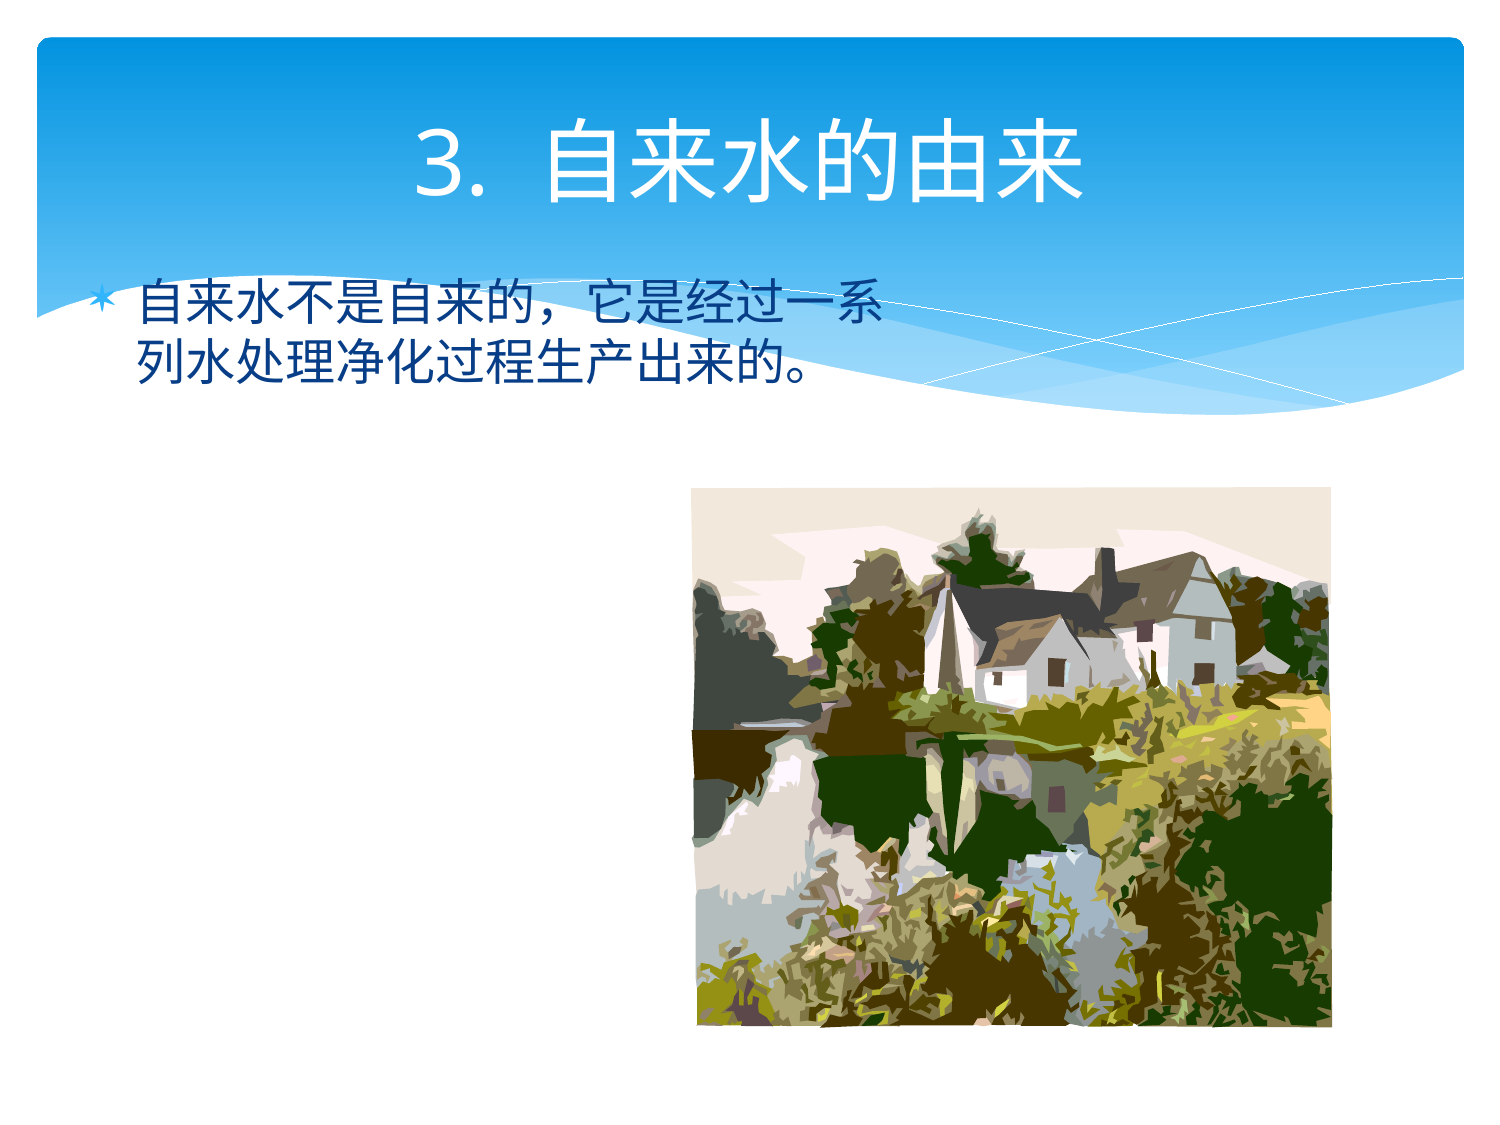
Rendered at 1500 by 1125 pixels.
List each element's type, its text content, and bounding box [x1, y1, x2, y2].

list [690, 479, 1340, 1036]
title 3. 自来水的由来 [75, 55, 1425, 261]
list 自来水不是自来的，它是经过一系列水处理净化过程生产出来的。 [75, 262, 916, 634]
